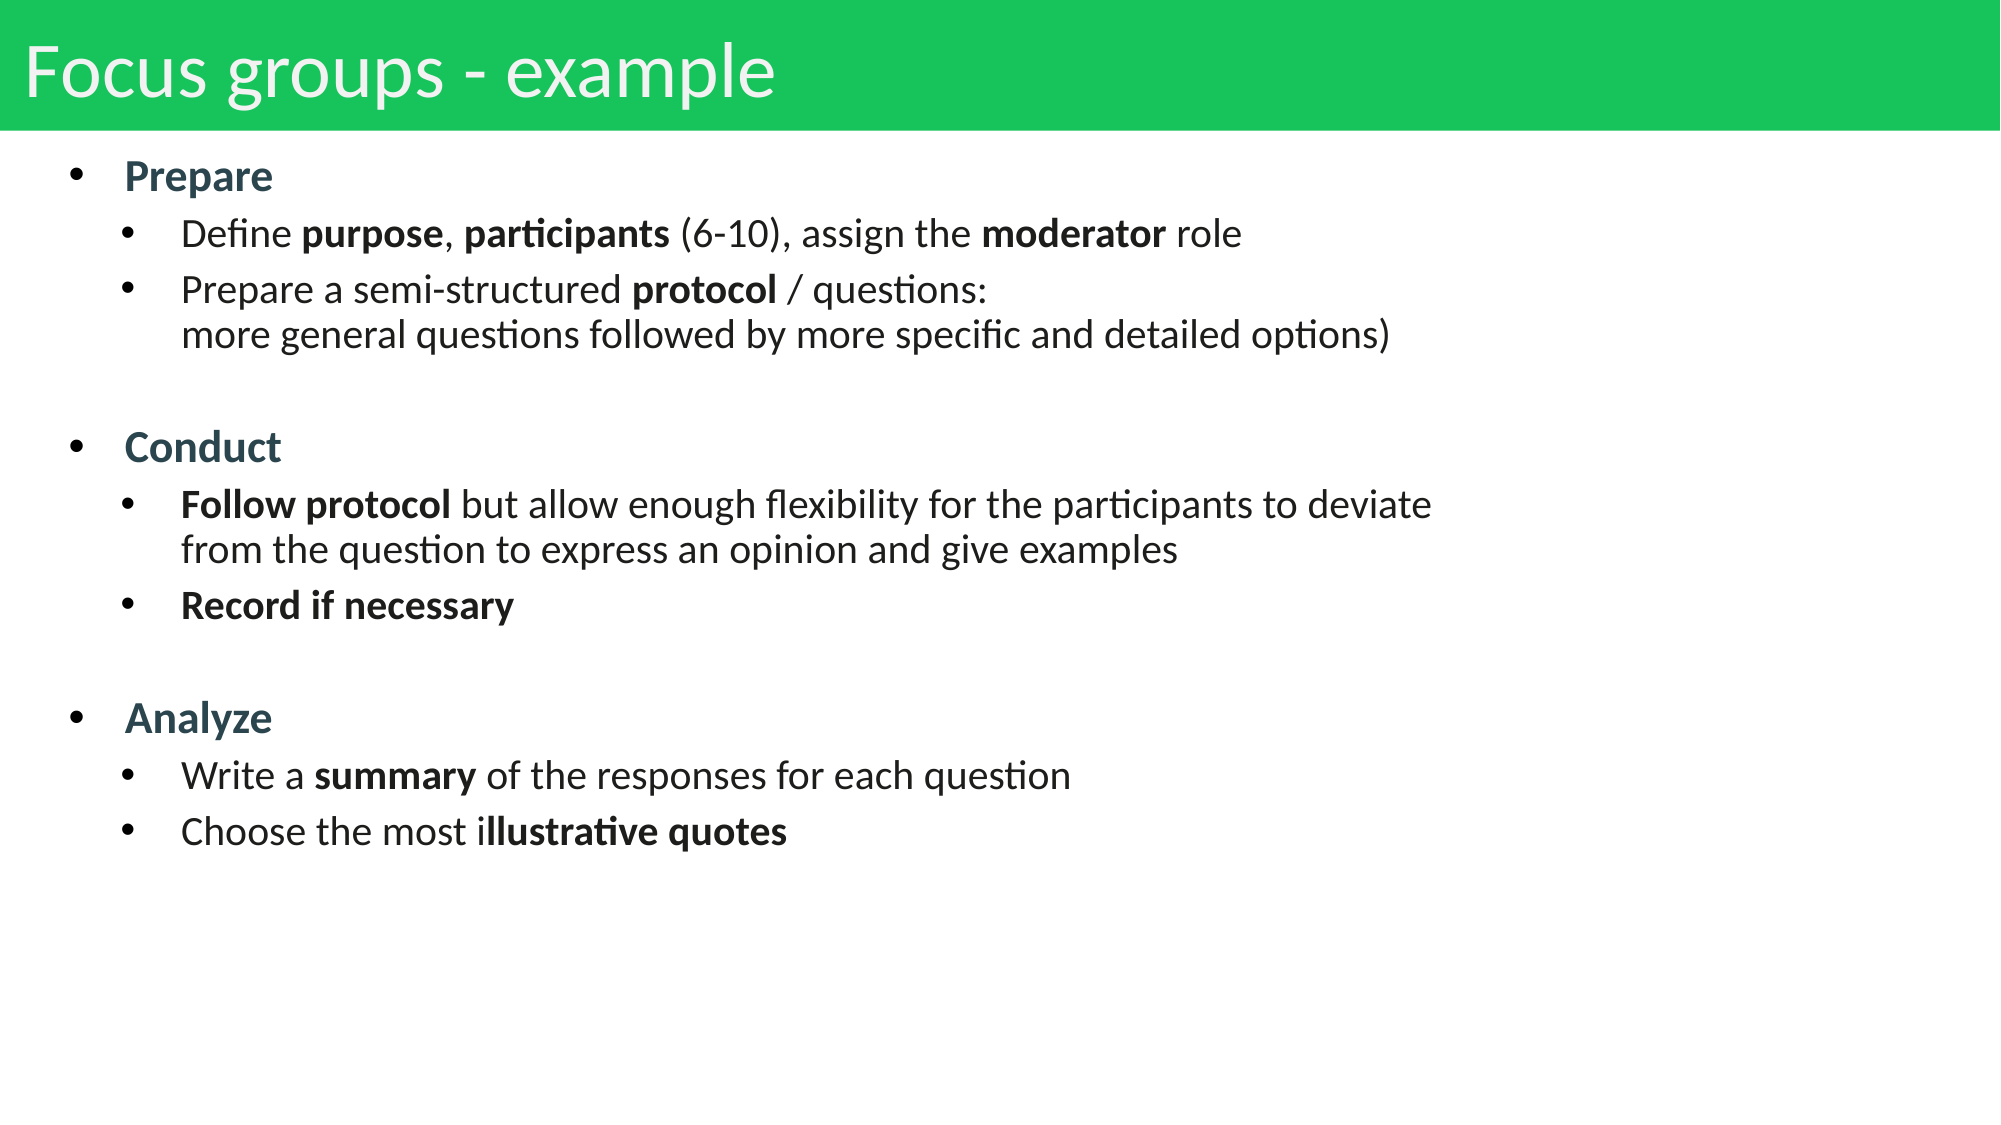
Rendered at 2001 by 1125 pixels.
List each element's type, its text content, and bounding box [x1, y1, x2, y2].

title Focus groups - example [16, 13, 1976, 131]
list Prepare Define purpose, participants (6-10), assign the moderator role Prepare a semi-structured protocol / questions: more general questions followed by more specific and detailed options) Conduct Follow protocol but allow enough flexibility for the participants to deviate from the question to express an opinion and give examples Record if necessary Analyze Write a summary of the responses for each question Choose the most illustrative quotes [16, 144, 1976, 1108]
